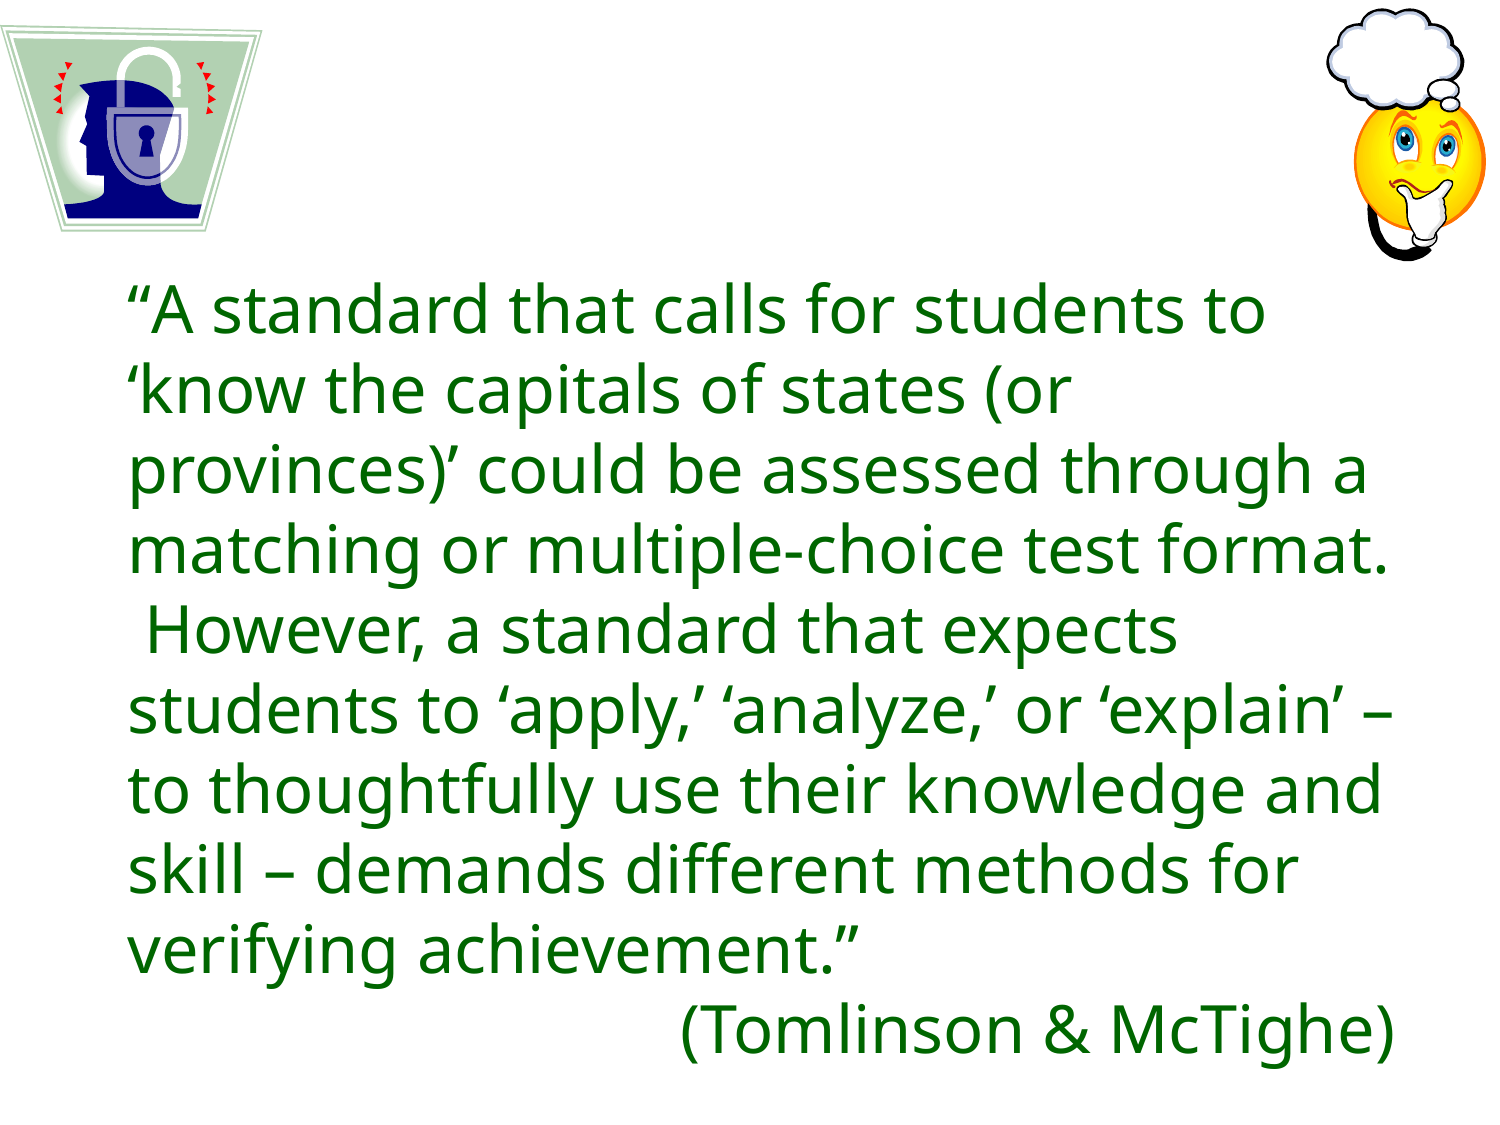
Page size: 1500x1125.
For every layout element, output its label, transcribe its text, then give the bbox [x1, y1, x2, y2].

picture [0, 24, 263, 232]
text_box “A standard that calls for students to ‘know the capitals of states (or provinces)’ could be assessed through a matching or multiple-choice test format. However, a standard that expects students to ‘apply,’ ‘analyze,’ or ‘explain’ – to thoughtfully use their knowledge and skill – demands different methods for verifying achievement.” (Tomlinson & McTighe) [112, 259, 1424, 1074]
picture [1325, 7, 1487, 263]
